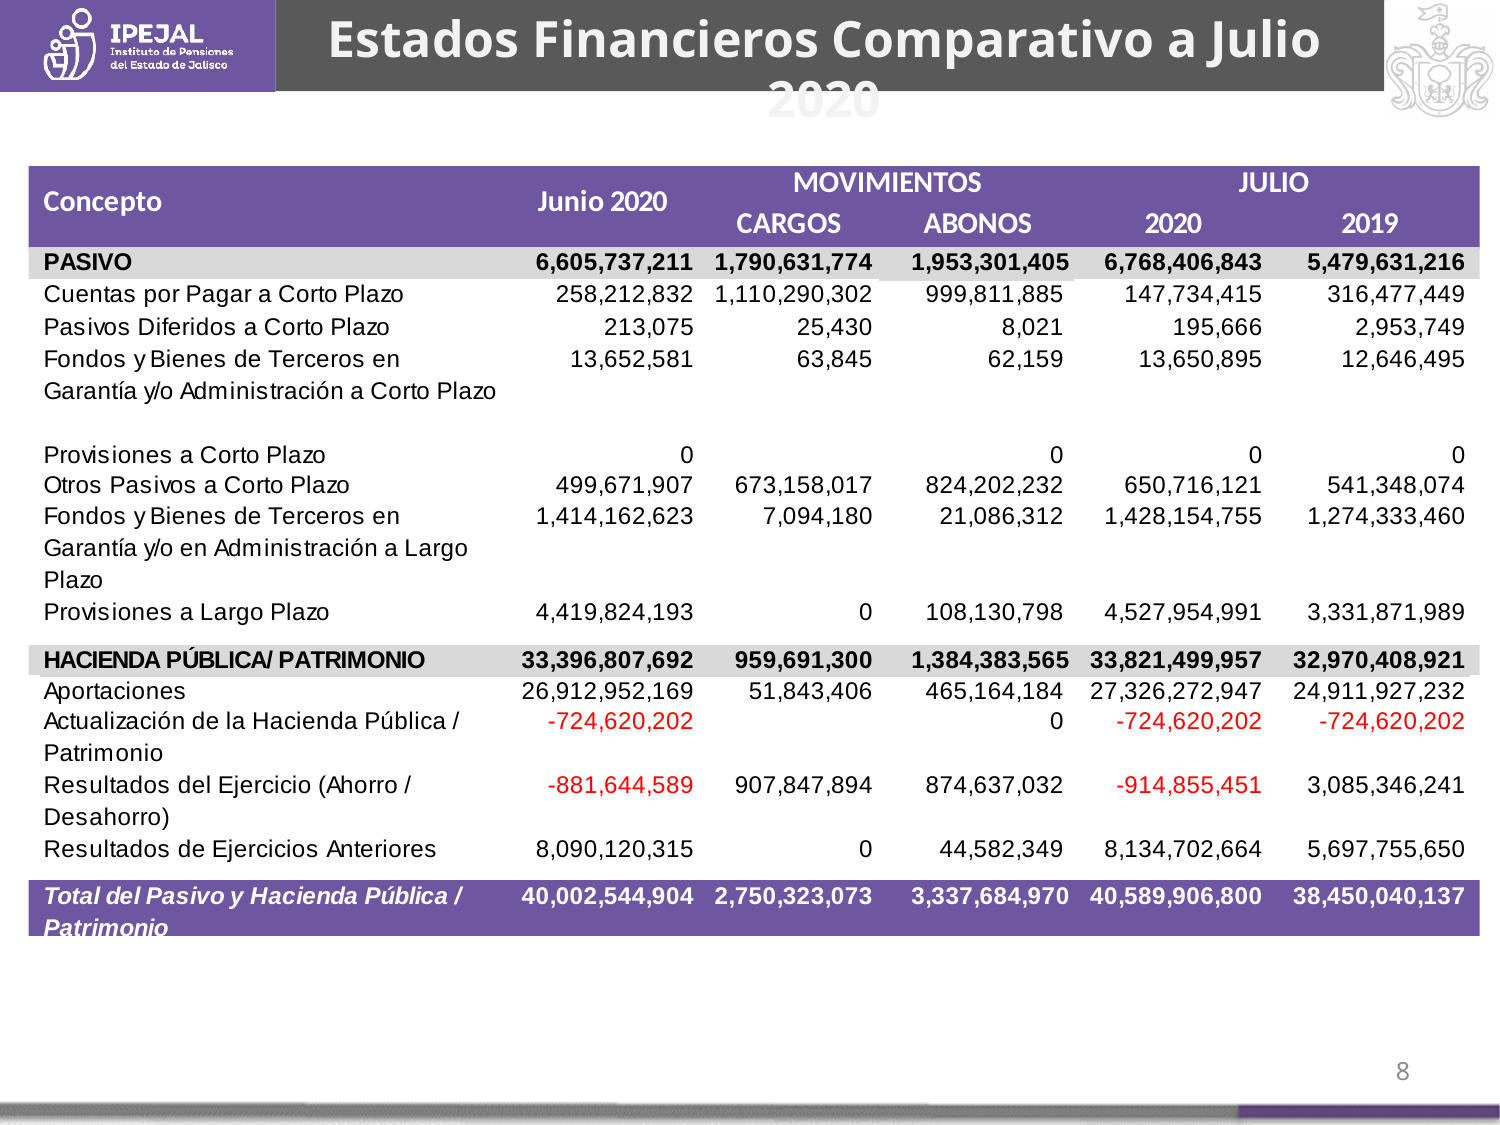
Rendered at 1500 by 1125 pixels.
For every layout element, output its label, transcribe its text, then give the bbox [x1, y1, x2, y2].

picture [28, 152, 1480, 936]
picture [0, 1096, 1500, 1125]
slide_number 7 [1074, 1042, 1425, 1103]
picture [0, 0, 276, 92]
title Estados Financieros Comparativo a Julio 2020 [269, 0, 1380, 81]
